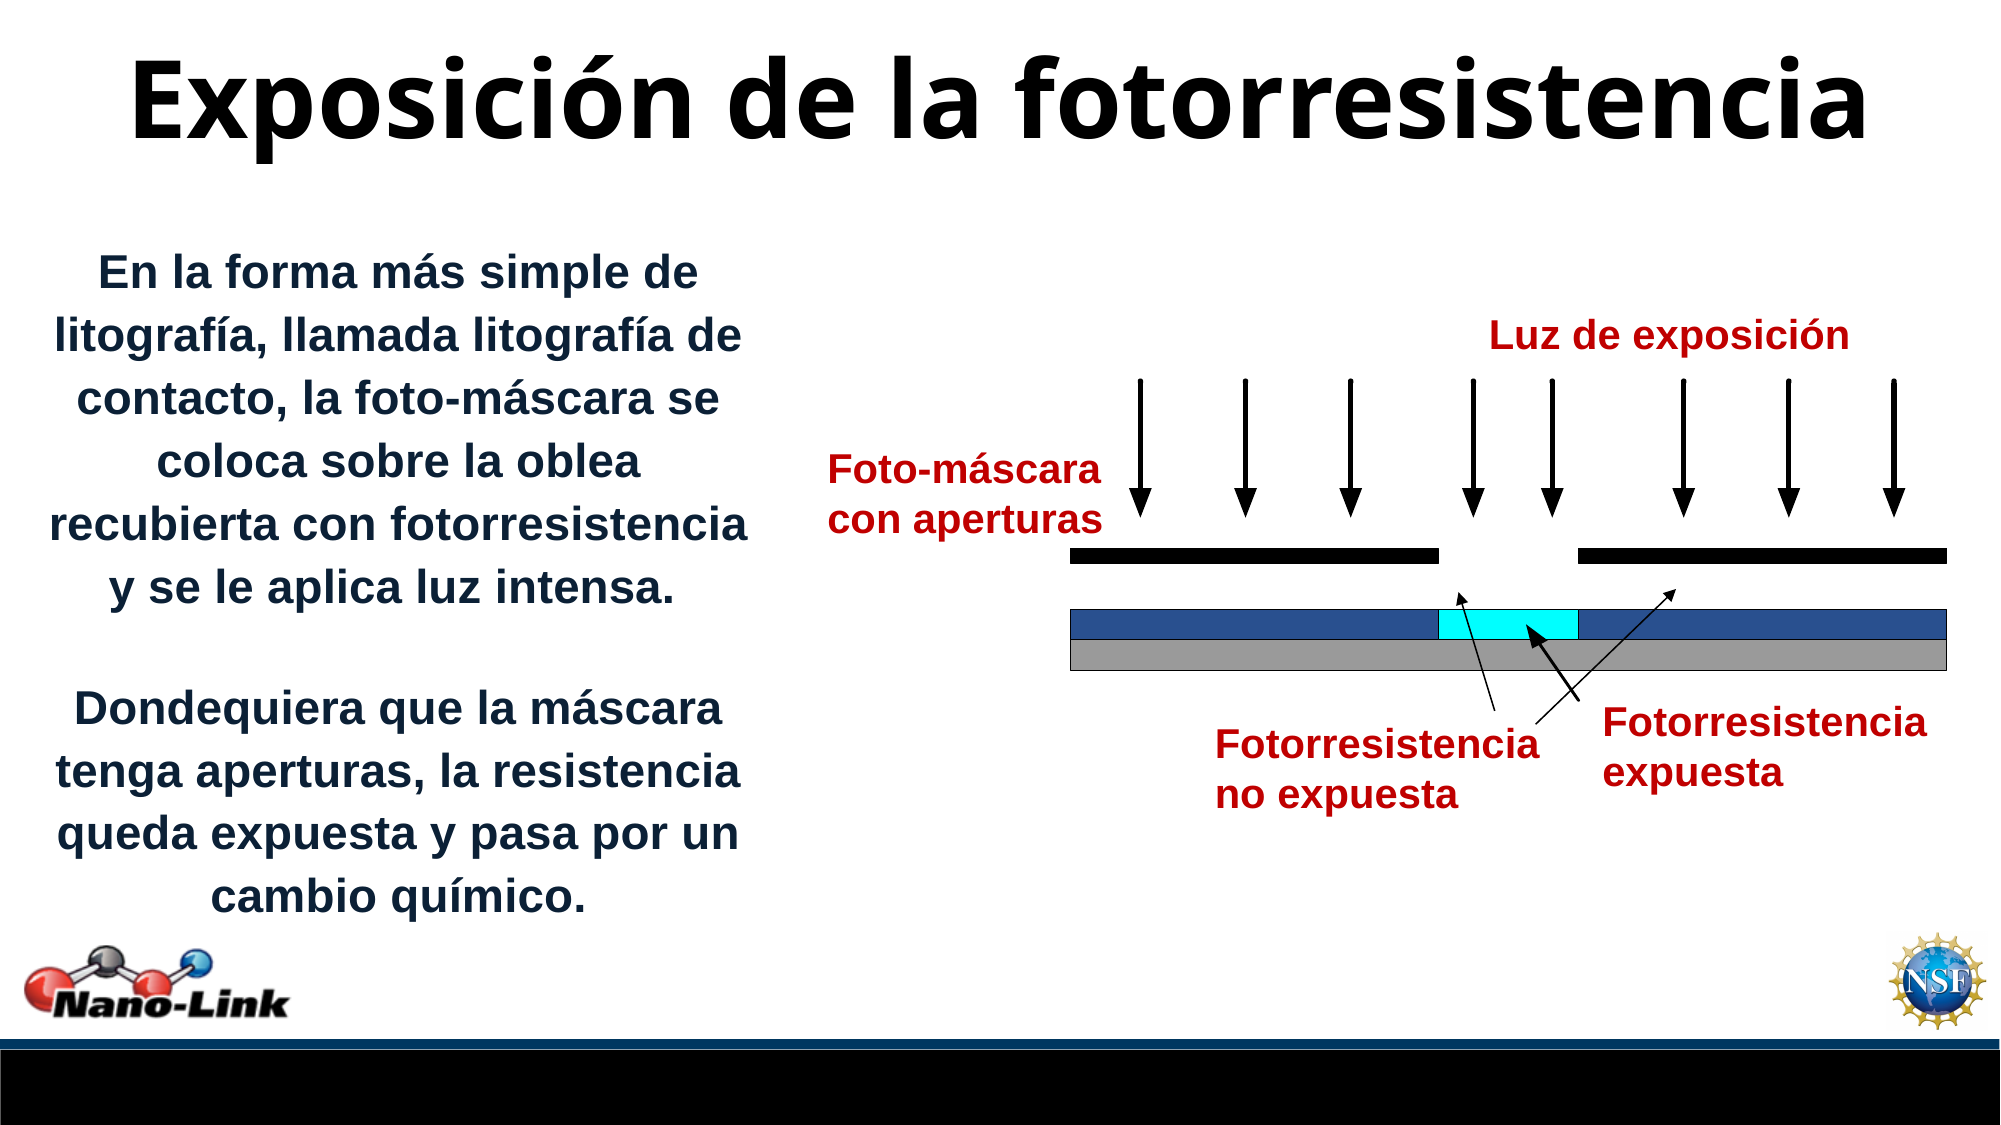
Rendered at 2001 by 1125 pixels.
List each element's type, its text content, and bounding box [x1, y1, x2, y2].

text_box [1066, 346, 1951, 751]
text_box Exposición de la fotorresistencia [0, 24, 2000, 166]
text_box Fotorresistencia expuesta [1587, 687, 1989, 803]
text_box Fotorresistencia no expuesta [1200, 758, 1601, 825]
picture [16, 935, 305, 1032]
text_box Luz de exposición [1474, 299, 1952, 344]
picture [1886, 931, 1988, 1032]
text_box En la forma más simple de litografía, llamada litografía de contacto, la foto-máscara se coloca sobre la oblea recubierta con fotorresistencia y se le aplica luz intensa. Dondequiera que la máscara tenga aperturas, la resistencia queda expuesta y pasa por un cambio químico. [48, 227, 750, 950]
text_box Foto-máscara con aperturas [812, 434, 1063, 550]
